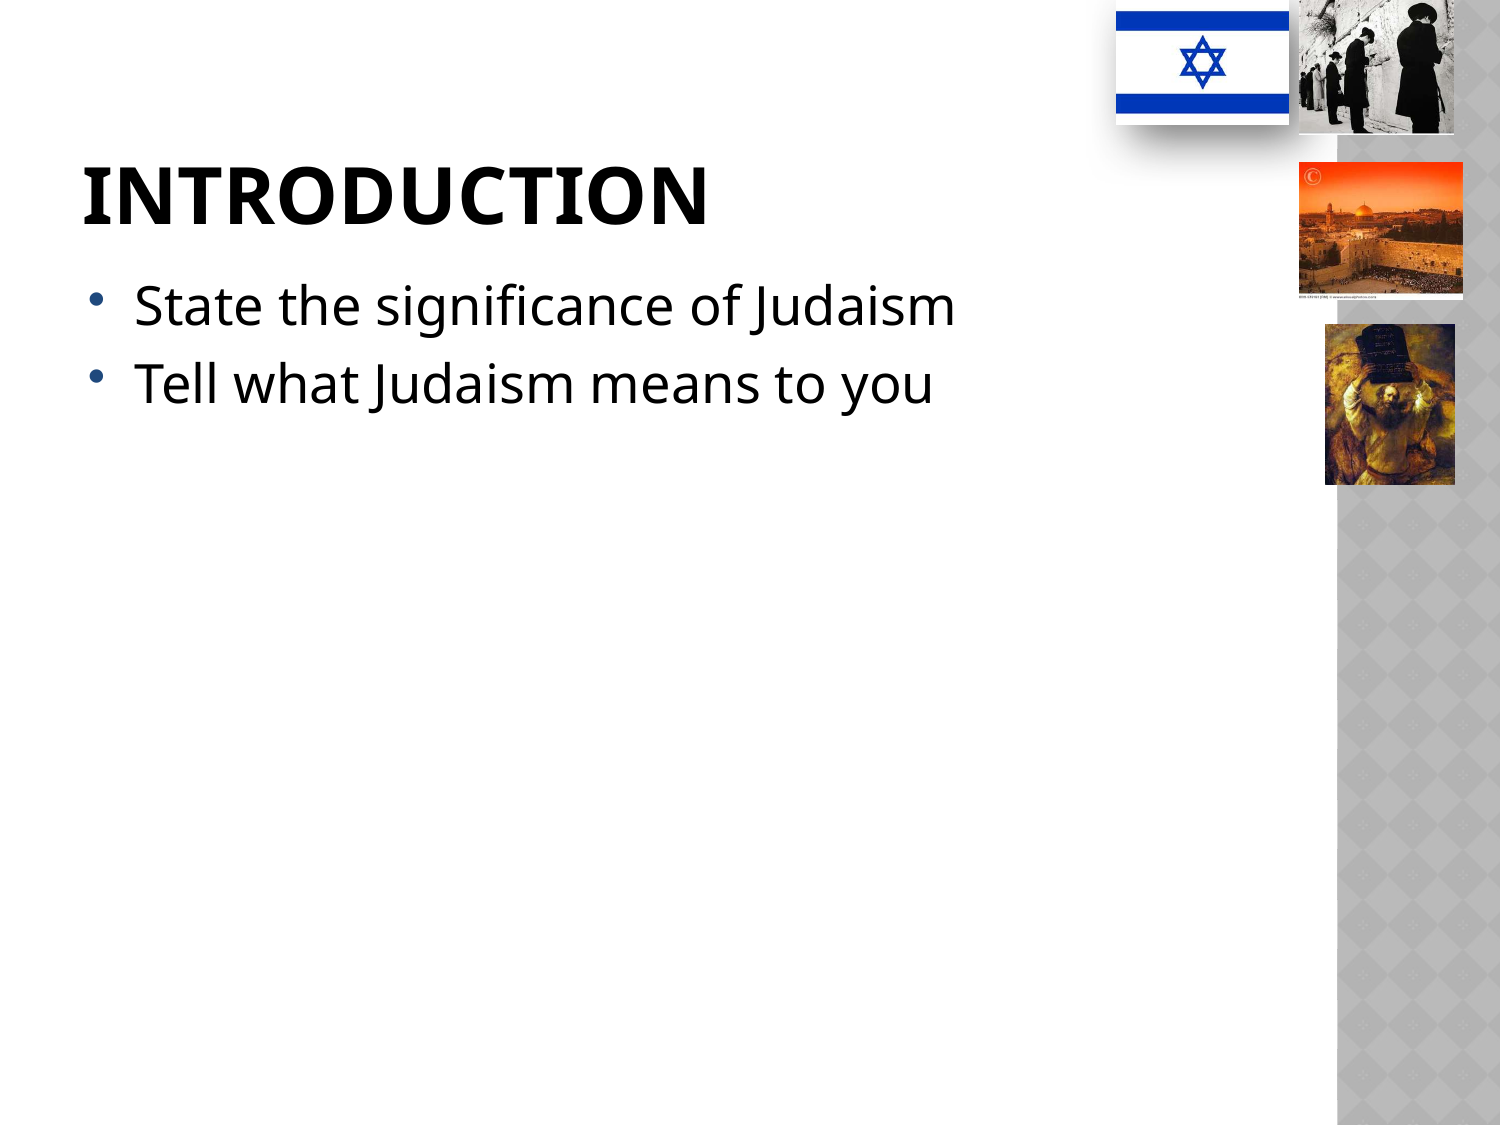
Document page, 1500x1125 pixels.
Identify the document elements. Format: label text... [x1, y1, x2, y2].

picture [1116, 0, 1289, 125]
title Introduction [75, 52, 1263, 240]
list State the significance of Judaism Tell what Judaism means to you [75, 264, 1263, 1059]
picture [1325, 324, 1455, 485]
picture [1299, 162, 1463, 300]
picture [1299, 0, 1454, 135]
